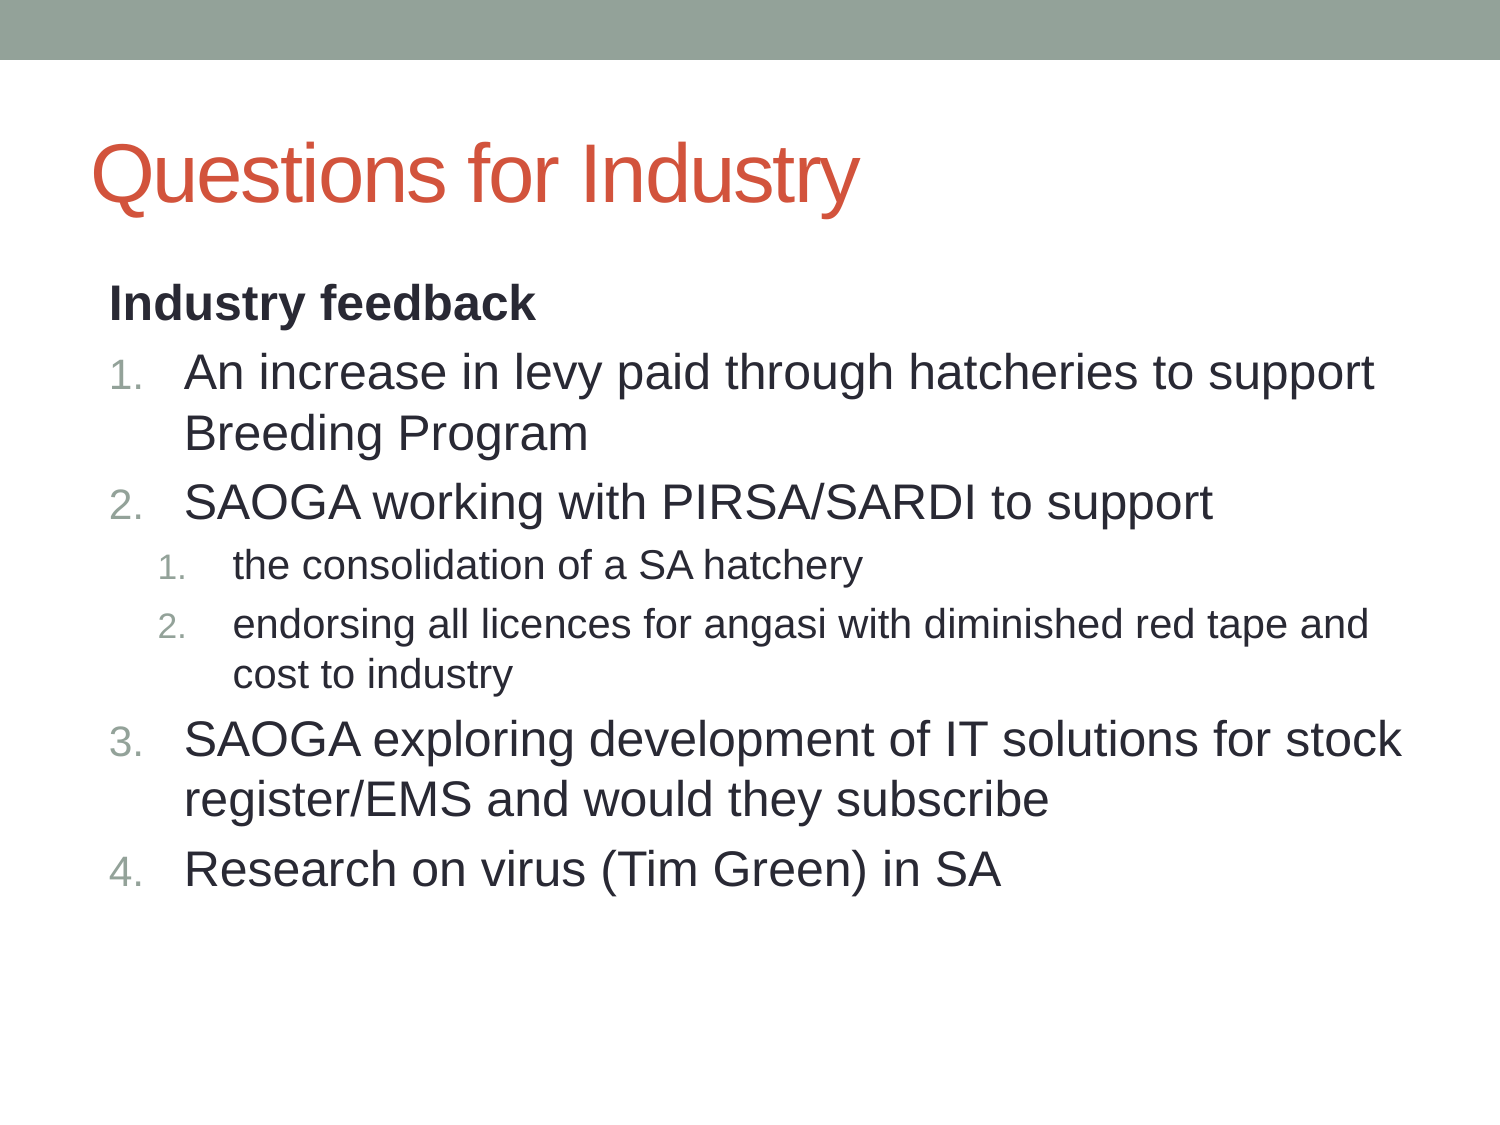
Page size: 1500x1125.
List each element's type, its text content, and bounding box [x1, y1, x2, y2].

title Questions for Industry [75, 87, 1425, 250]
list Industry feedback An increase in levy paid through hatcheries to support Breeding Program SAOGA working with PIRSA/SARDI to support the consolidation of a SA hatchery endorsing all licences for angasi with diminished red tape and cost to industry SAOGA exploring development of IT solutions for stock register/EMS and would they subscribe Research on virus (Tim Green) in SA [75, 262, 1425, 1063]
